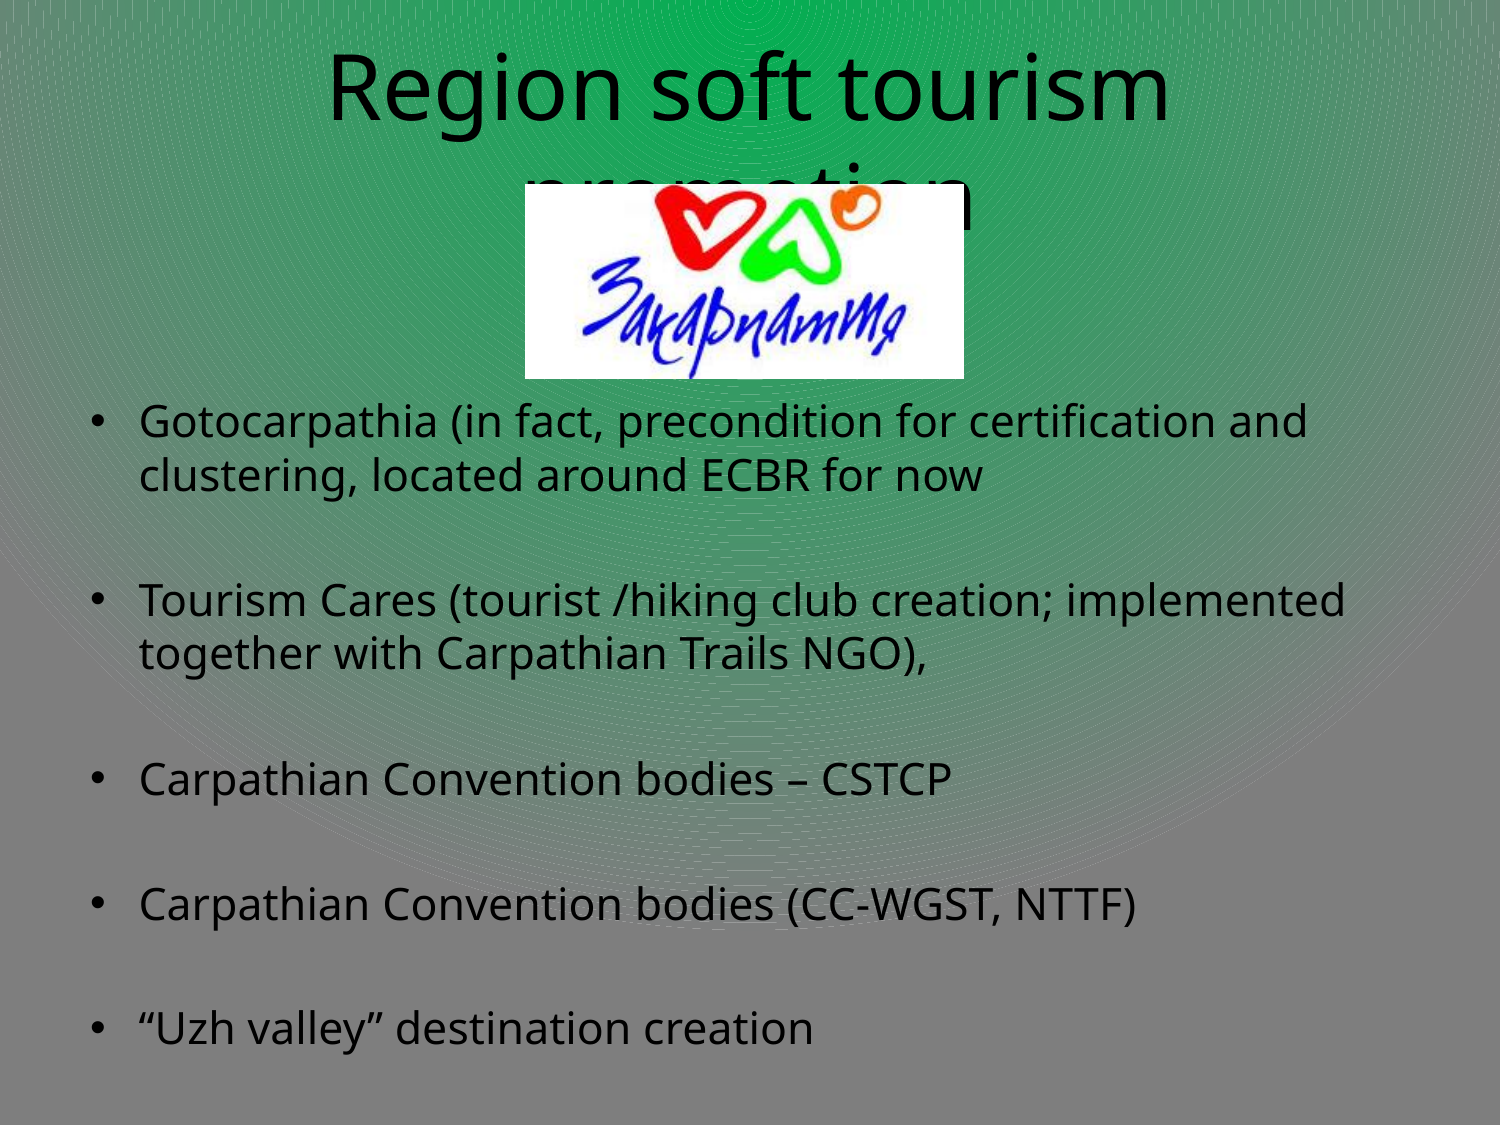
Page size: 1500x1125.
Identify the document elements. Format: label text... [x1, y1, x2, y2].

picture [525, 184, 964, 379]
list Gotocarpathia (in fact, precondition for certification and clustering, located around ECBR for now Tourism Cares (tourist /hiking club creation; implemented together with Carpathian Trails NGO), Carpathian Convention bodies – CSTCP Carpathian Convention bodies (CC-WGST, NTTF) “Uzh valley” destination creation [75, 385, 1425, 1071]
title Region soft tourism promotion [75, 45, 1425, 233]
